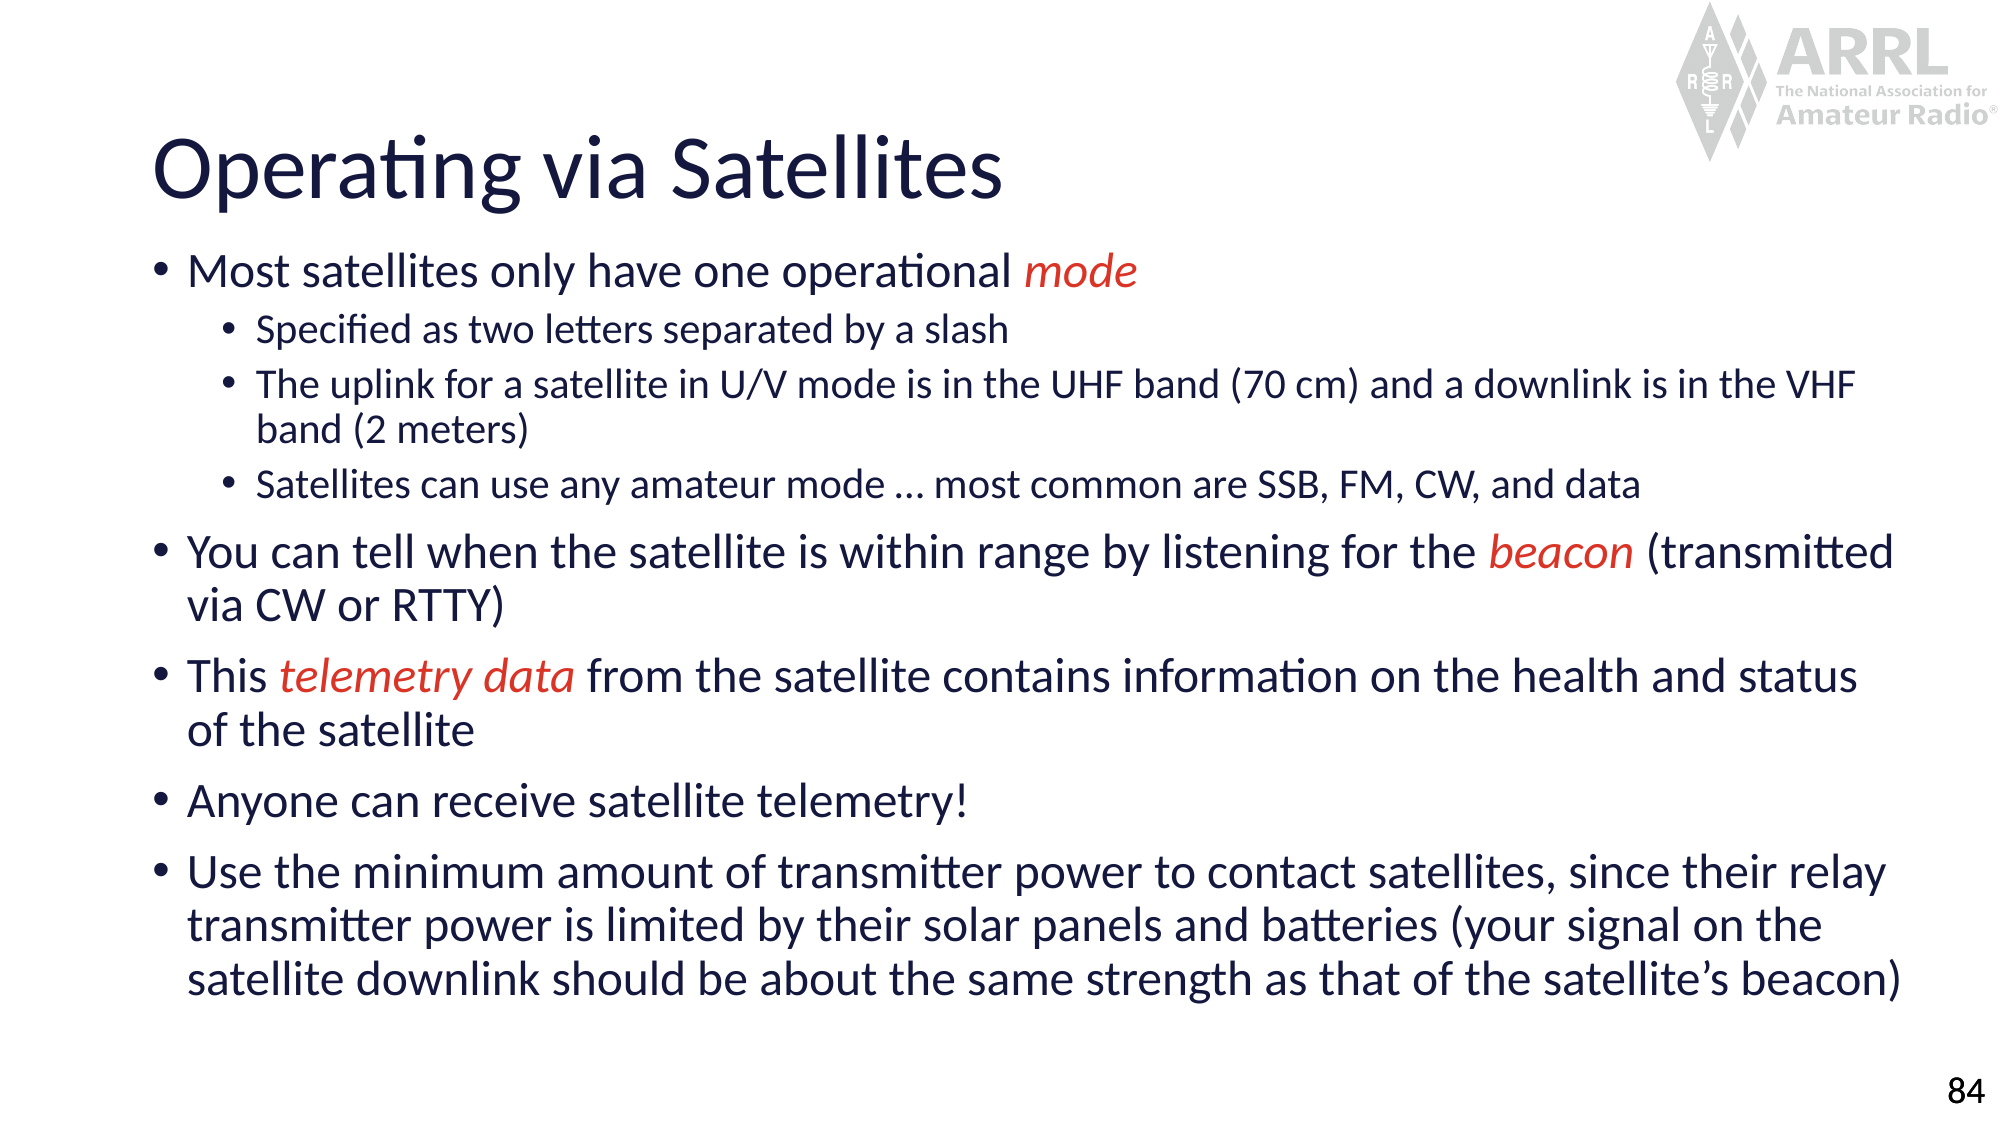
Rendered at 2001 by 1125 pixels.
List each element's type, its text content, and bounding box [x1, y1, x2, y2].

list Most satellites only have one operational mode Specified as two letters separated by a slash The uplink for a satellite in U/V mode is in the UHF band (70 cm) and a downlink is in the VHF band (2 meters) Satellites can use any amateur mode … most common are SSB, FM, CW, and data You can tell when the satellite is within range by listening for the beacon (transmitted via CW or RTTY) This telemetry data from the satellite contains information on the health and status of the satellite Anyone can receive satellite telemetry! Use the minimum amount of transmitter power to contact satellites, since their relay transmitter power is limited by their solar panels and batteries (your signal on the satellite downlink should be about the same strength as that of the satellite’s beacon) [137, 237, 1919, 1066]
picture [1674, 0, 2000, 164]
title Operating via Satellites [137, 59, 1863, 237]
